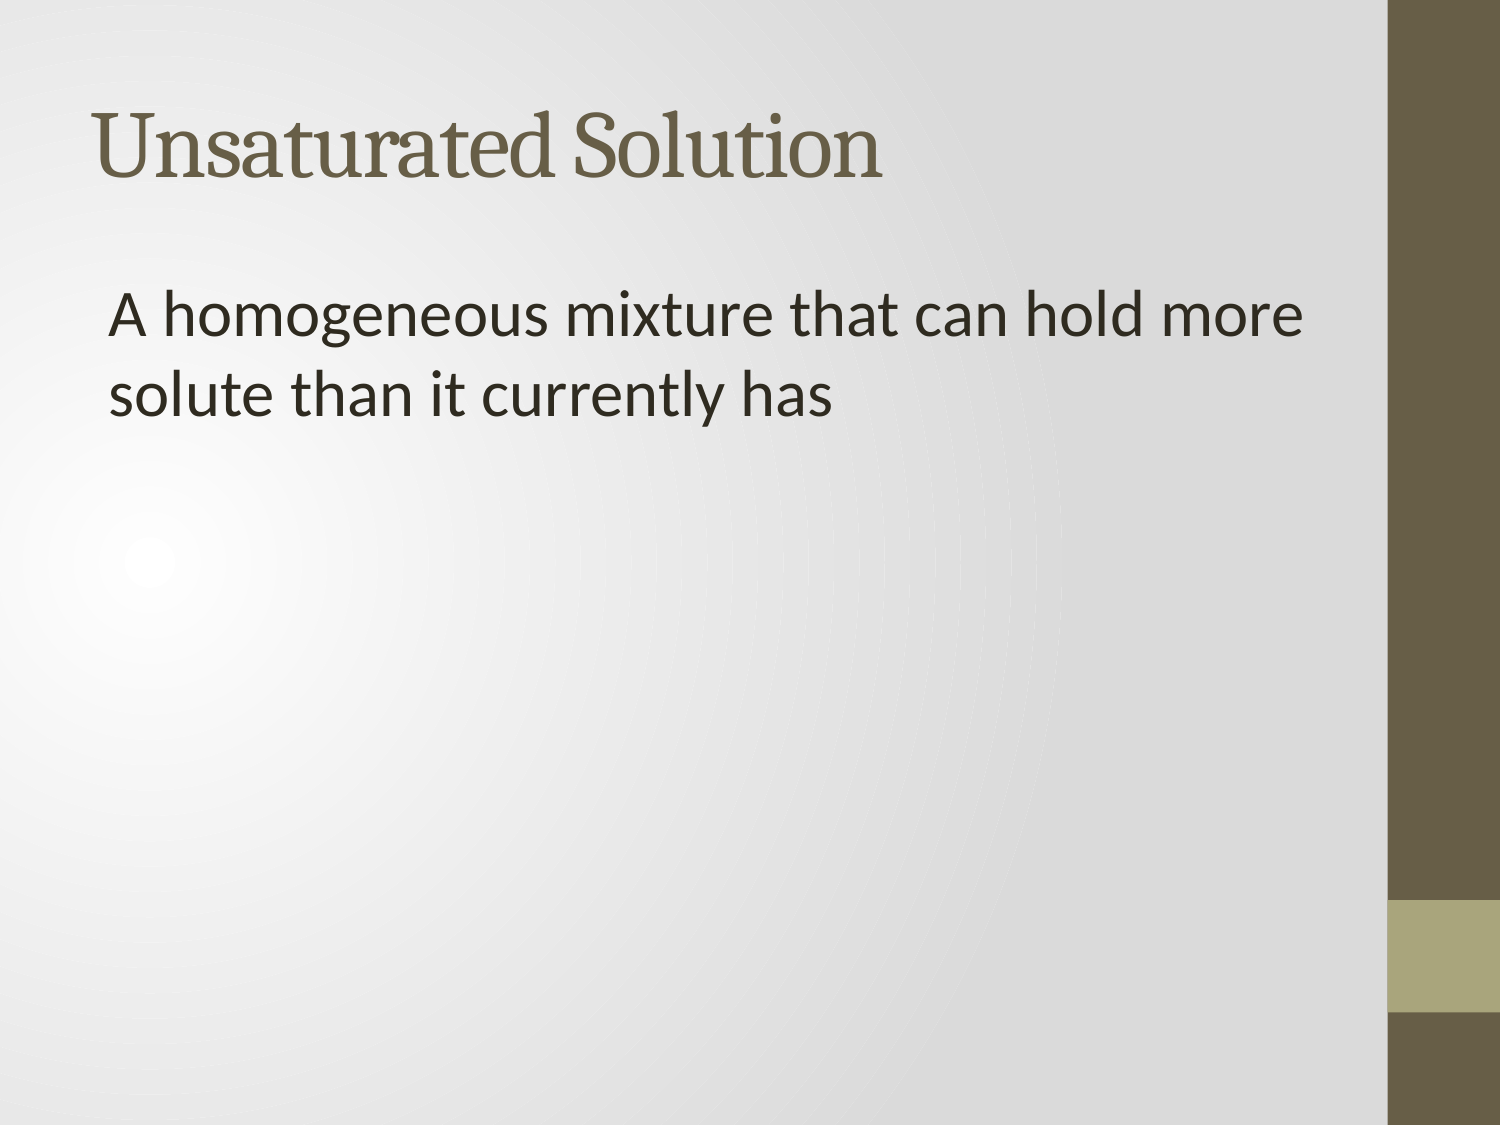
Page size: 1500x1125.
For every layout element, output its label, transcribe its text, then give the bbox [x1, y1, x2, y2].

list A homogeneous mixture that can hold more solute than it currently has [75, 262, 1325, 1050]
title Unsaturated Solution [75, 45, 1325, 233]
